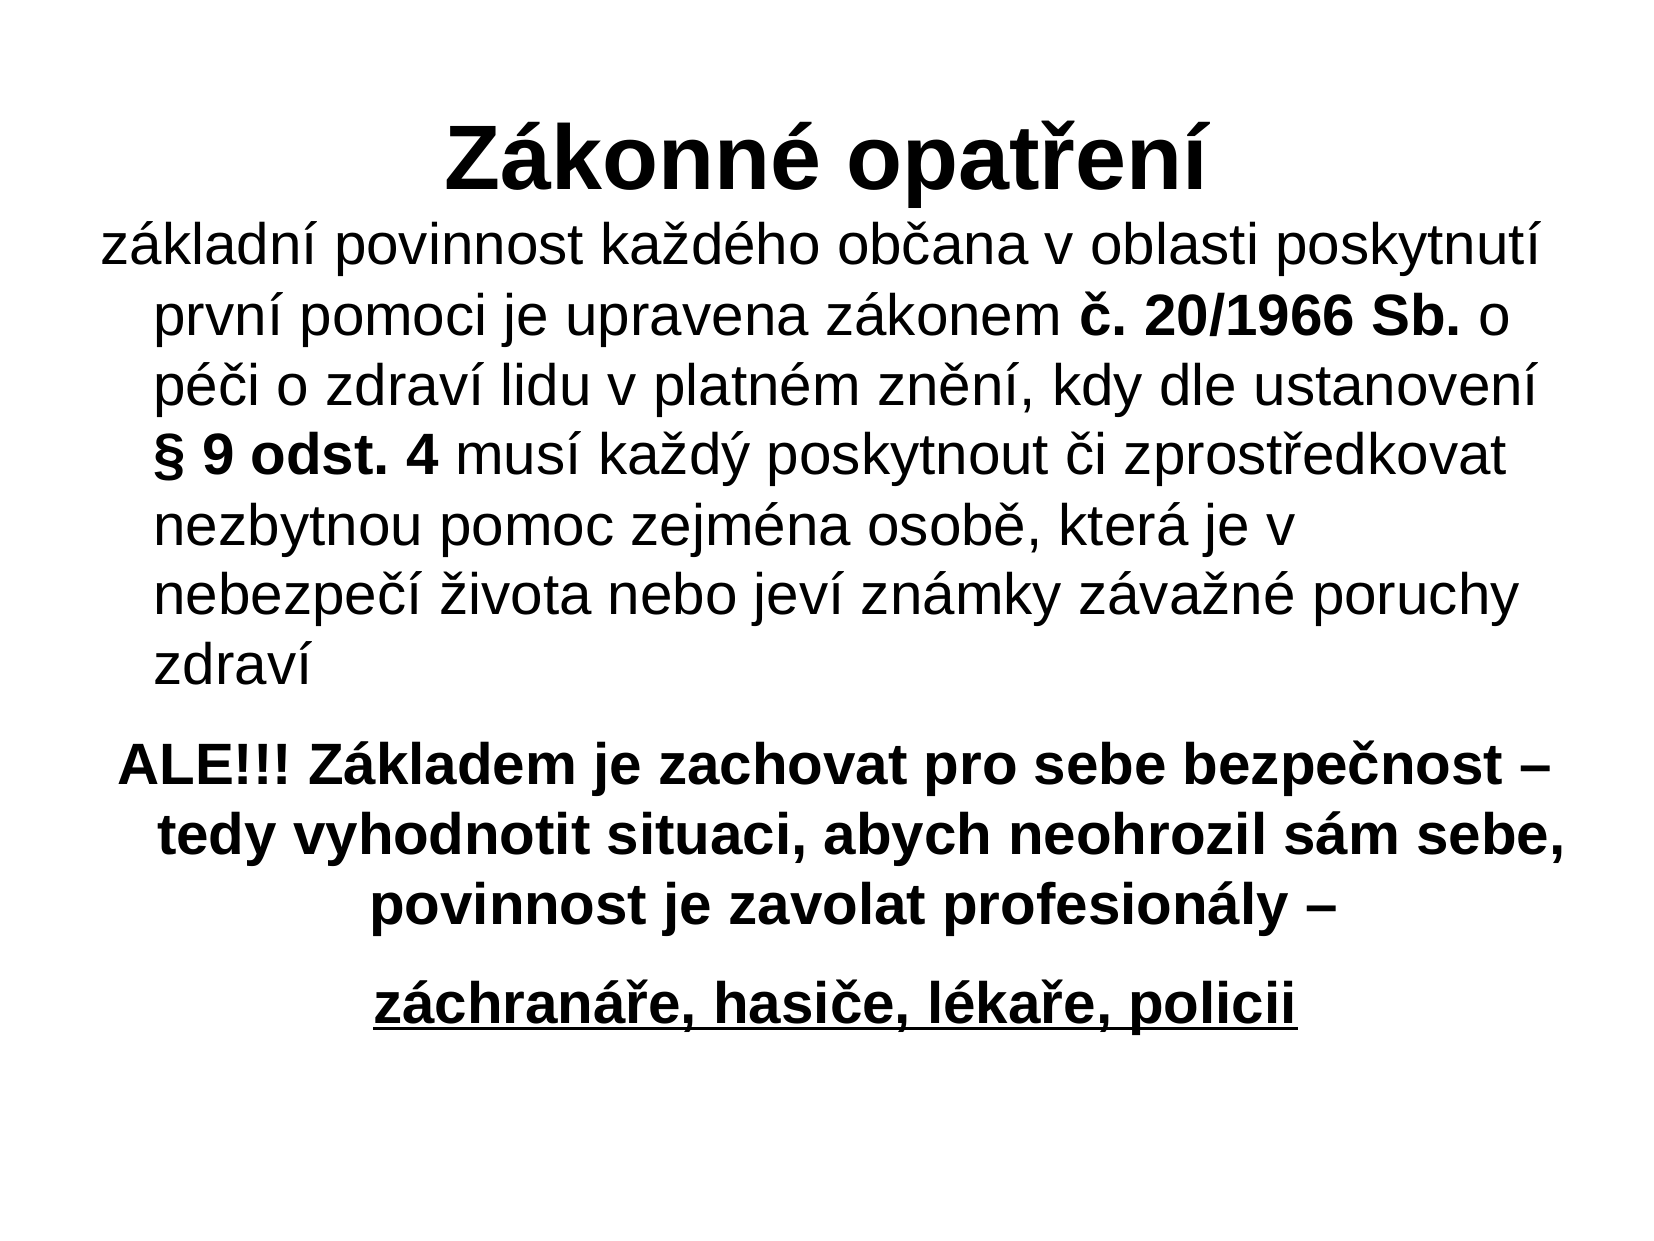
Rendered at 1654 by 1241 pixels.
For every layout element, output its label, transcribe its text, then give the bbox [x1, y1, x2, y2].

list základní povinnost každého občana v oblasti poskytnutí první pomoci je upravena zákonem č. 20/1966 Sb. o péči o zdraví lidu v platném znění, kdy dle ustanovení § 9 odst. 4 musí každý poskytnout či zprostředkovat nezbytnou pomoc zejména osobě, která je v nebezpečí života nebo jeví známky závažné poruchy zdraví ALE!!! Základem je zachovat pro sebe bezpečnost – tedy vyhodnotit situaci, abych neohrozil sám sebe, povinnost je zavolat profesionály – záchranáře, hasiče, lékaře, policii [82, 206, 1571, 1109]
title Zákonné opatření [82, 49, 1571, 206]
